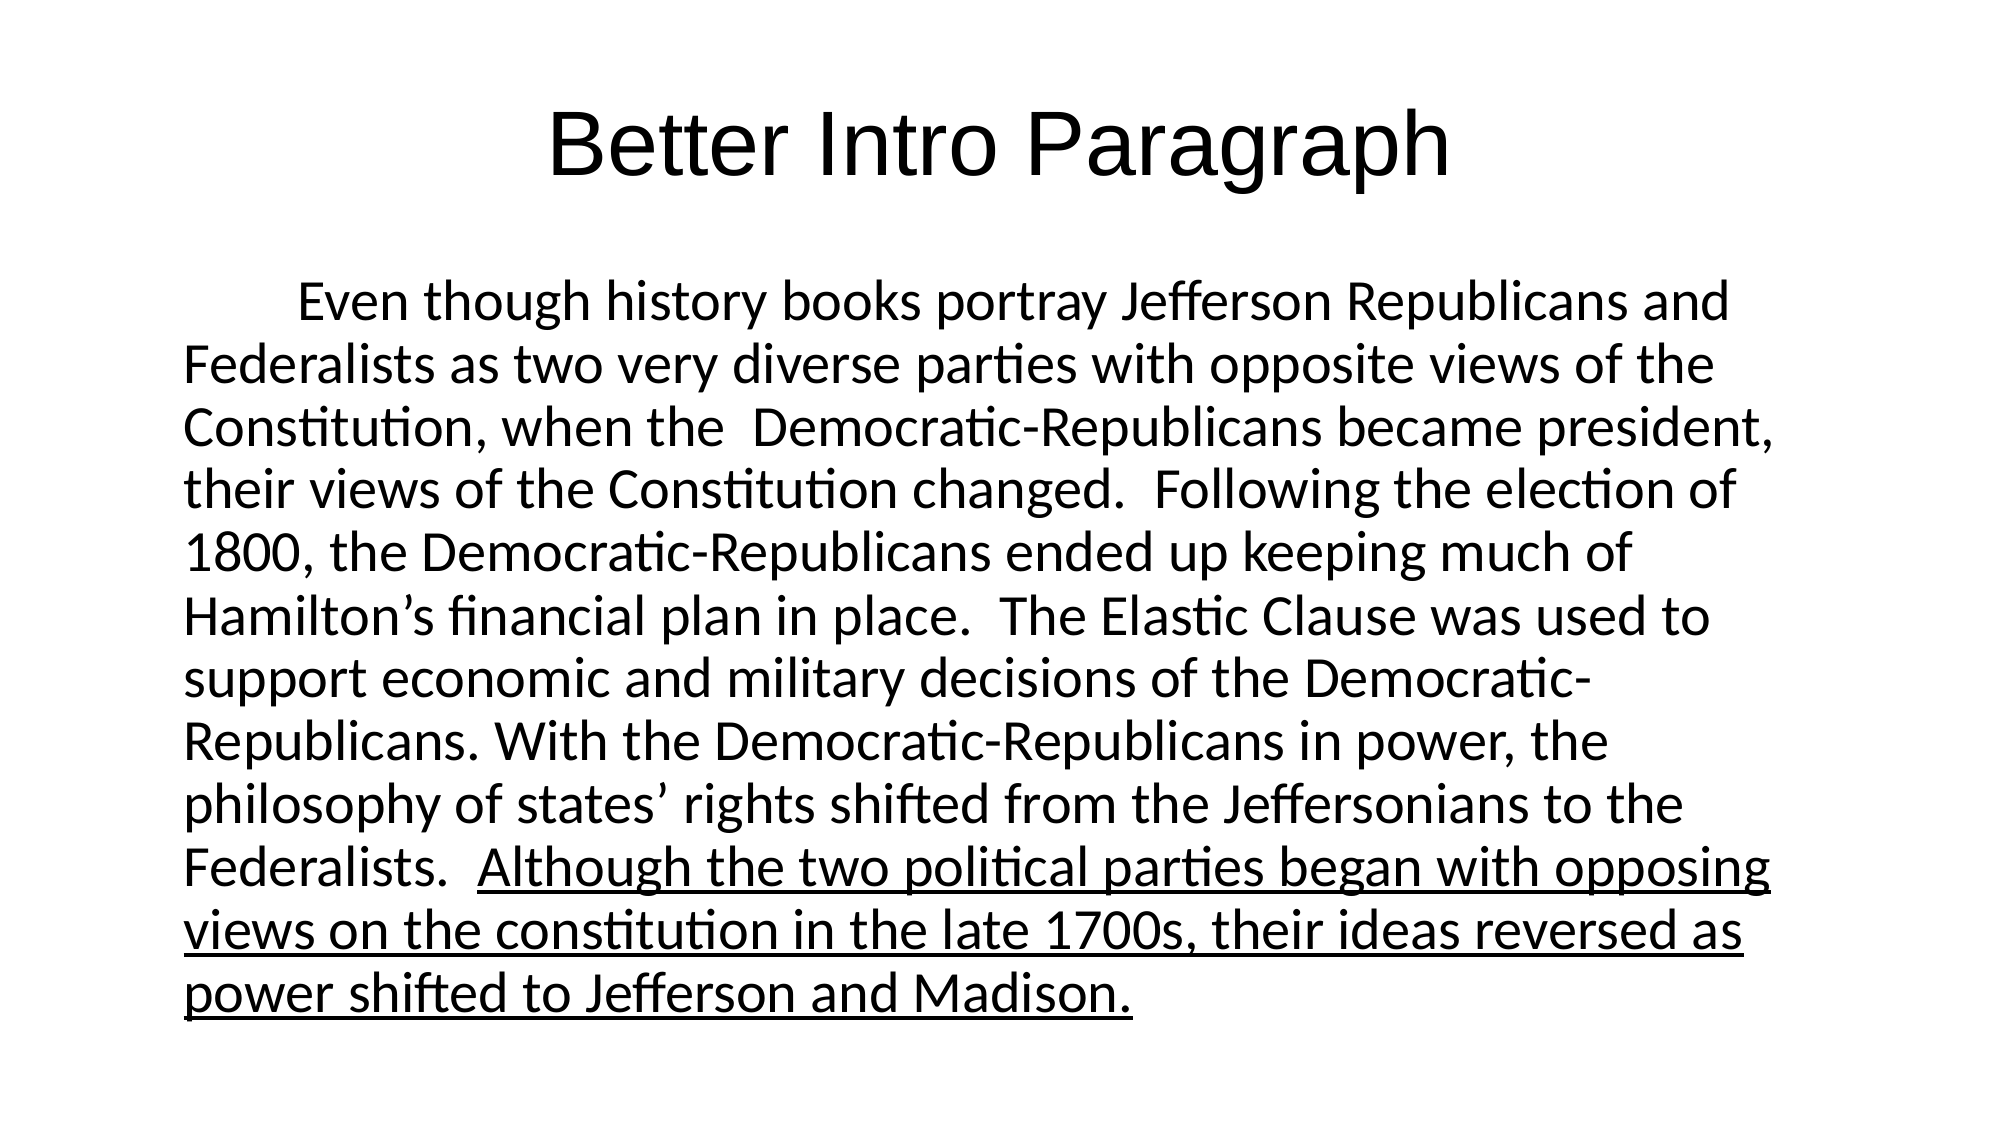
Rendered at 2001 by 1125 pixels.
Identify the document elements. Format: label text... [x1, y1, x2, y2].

text_box Even though history books portray Jefferson Republicans and Federalists as two very diverse parties with opposite views of the Constitution, when the Democratic-Republicans became president, their views of the Constitution changed. Following the election of 1800, the Democratic-Republicans ended up keeping much of Hamilton’s financial plan in place. The Elastic Clause was used to support economic and military decisions of the Democratic-Republicans. With the Democratic-Republicans in power, the philosophy of states’ rights shifted from the Jeffersonians to the Federalists. Although the two political parties began with opposing views on the constitution in the late 1700s, their ideas reversed as power shifted to Jefferson and Madison. [168, 262, 1822, 1080]
text_box Better Intro Paragraph [324, 45, 1675, 233]
